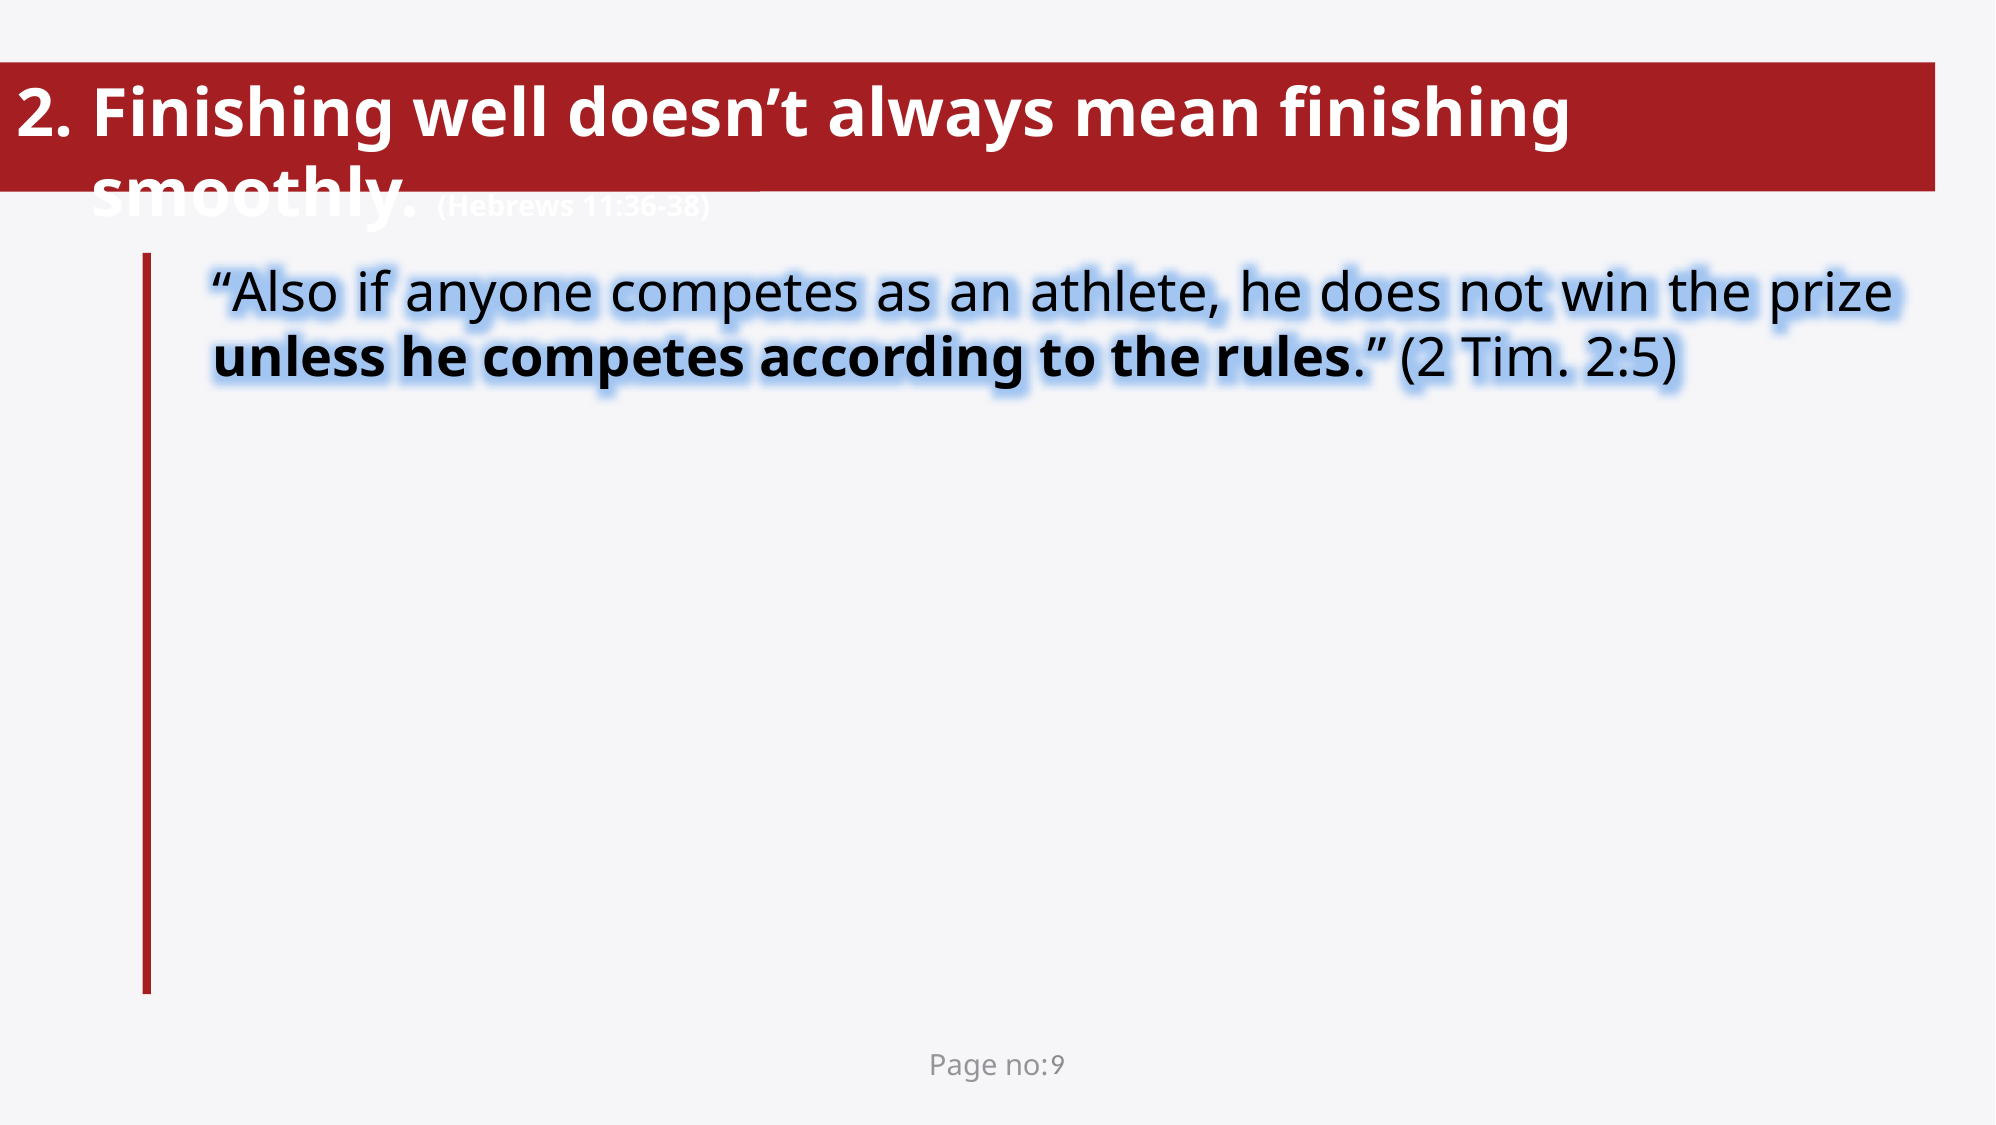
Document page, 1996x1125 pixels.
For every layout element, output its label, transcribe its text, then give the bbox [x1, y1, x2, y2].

text_box “Also if anyone competes as an athlete, he does not win the prize unless he competes according to the rules.” (2 Tim. 2:5) [198, 249, 1911, 395]
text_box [1, 62, 1936, 194]
